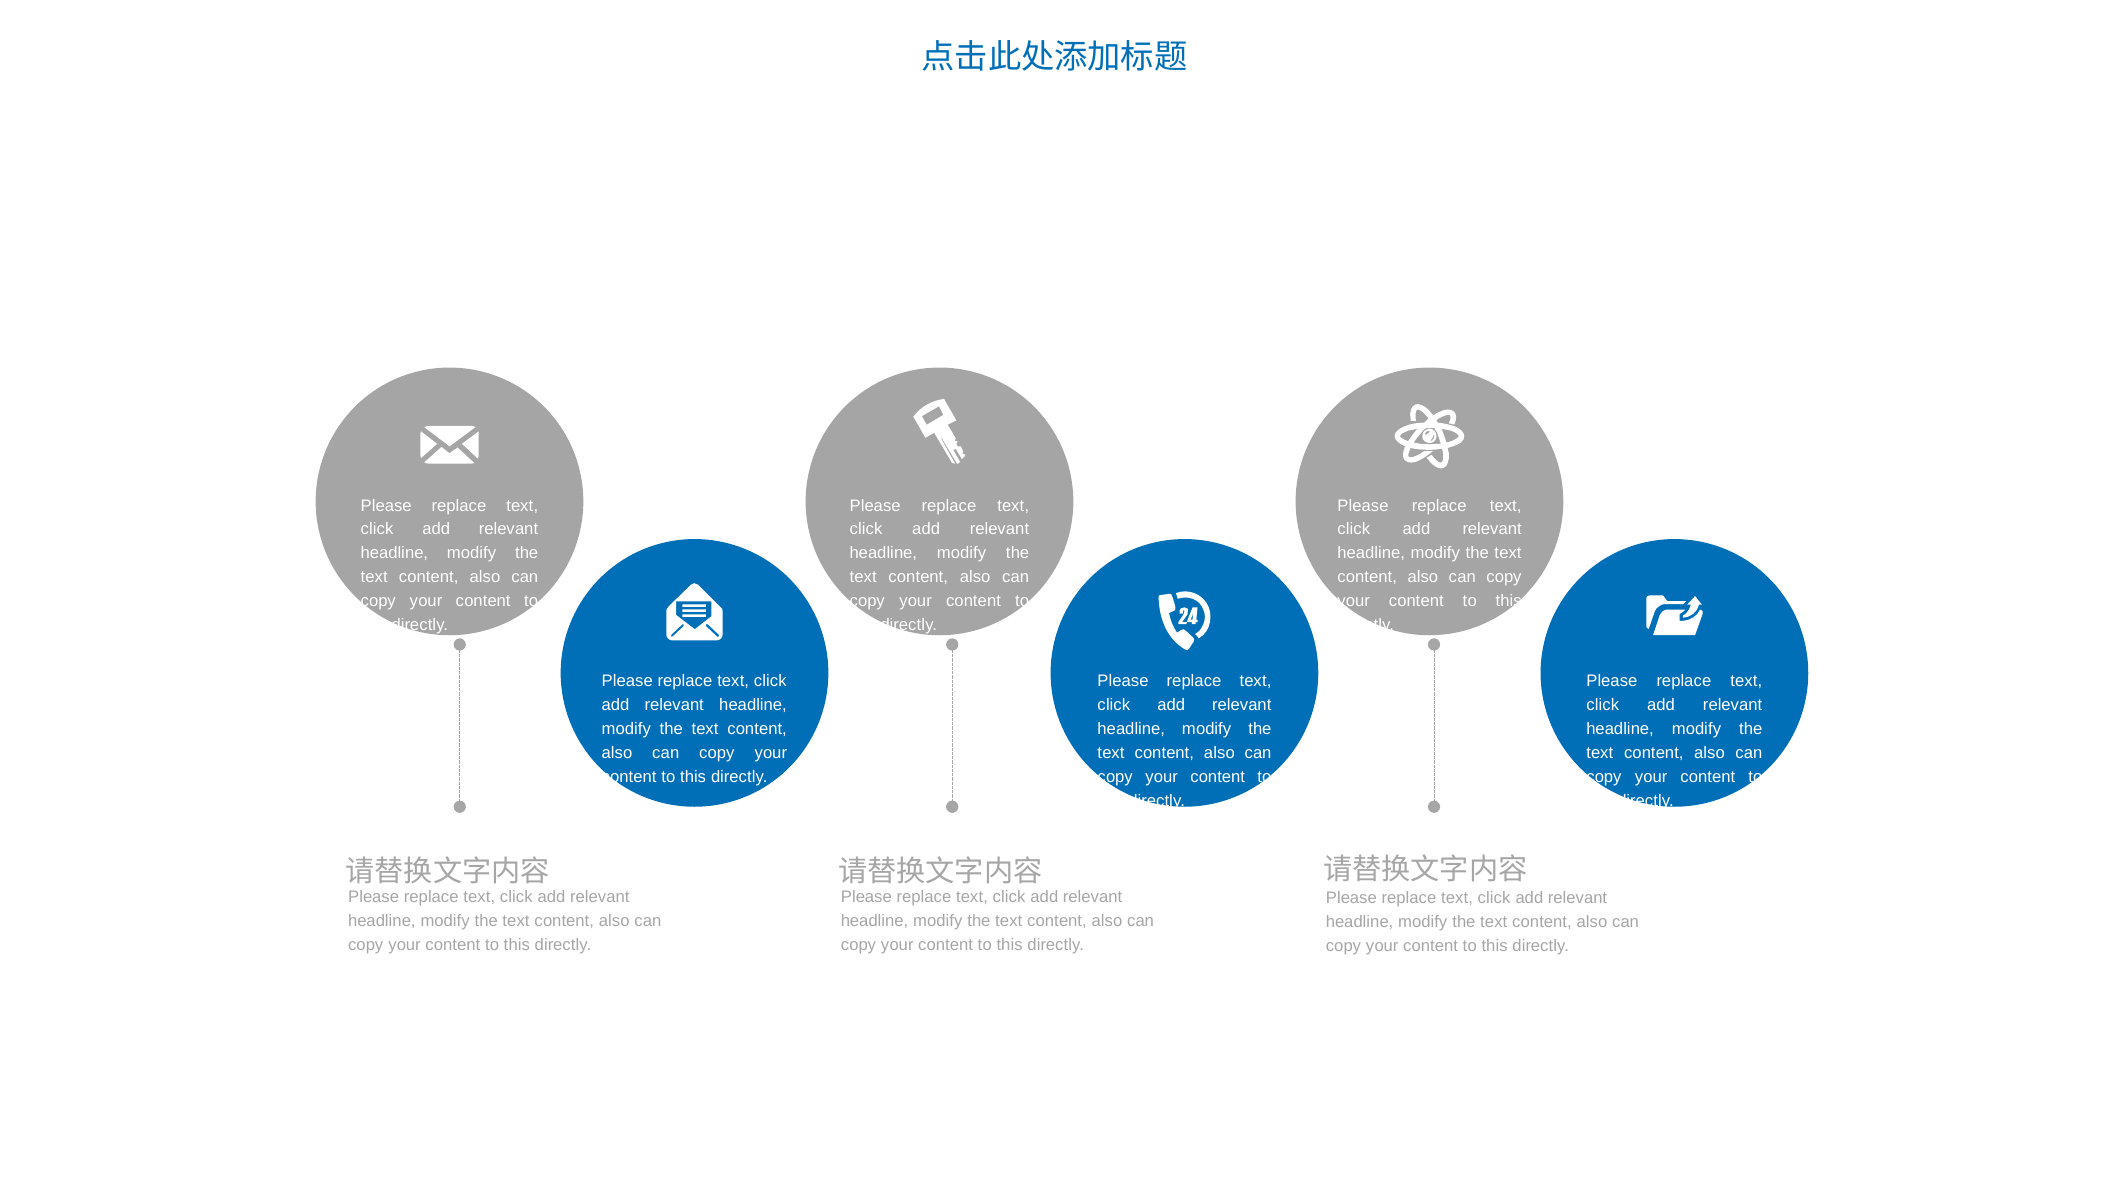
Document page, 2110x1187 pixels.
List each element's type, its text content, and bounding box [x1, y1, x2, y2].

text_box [805, 367, 1074, 642]
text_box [345, 845, 693, 953]
text_box 点击此处添加标题 [899, 27, 1210, 86]
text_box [1050, 539, 1319, 817]
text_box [1295, 367, 1564, 642]
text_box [1323, 843, 1671, 954]
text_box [1540, 539, 1809, 817]
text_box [838, 845, 1186, 953]
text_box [560, 539, 829, 807]
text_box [315, 367, 584, 642]
